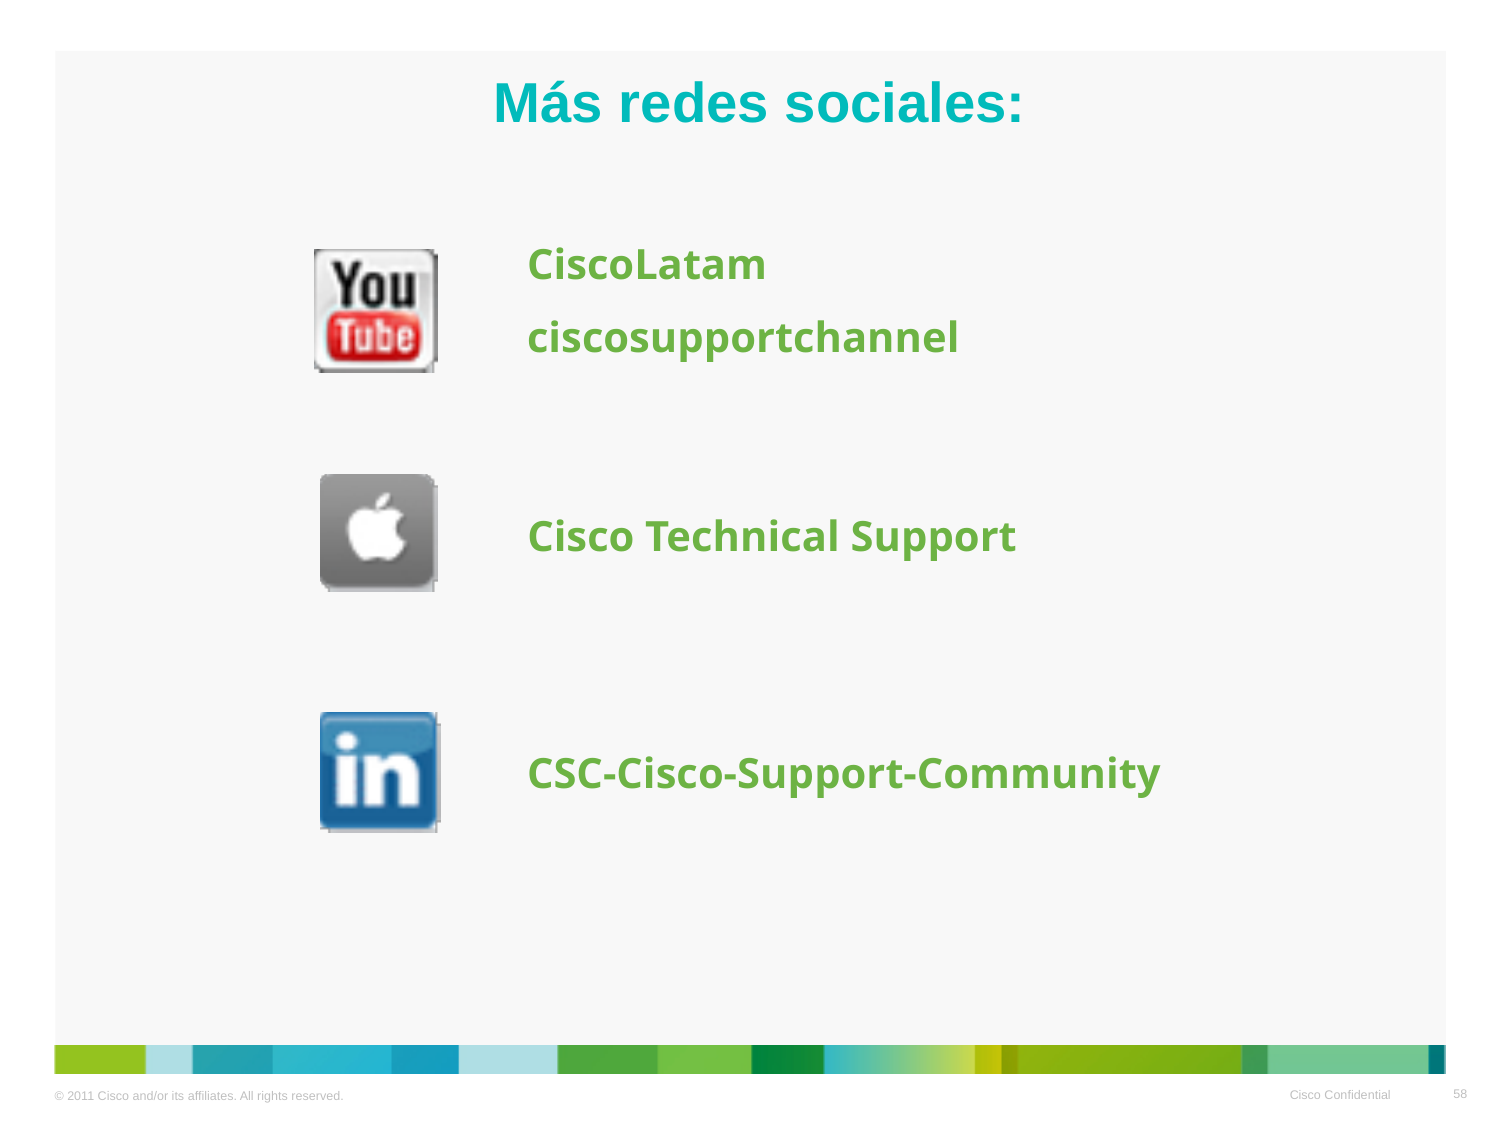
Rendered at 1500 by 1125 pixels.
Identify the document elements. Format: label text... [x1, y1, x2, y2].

text_box CSC-Cisco-Support-Community [512, 737, 1400, 805]
picture [314, 249, 438, 374]
text_box Cisco Technical Support [512, 499, 1113, 618]
text_box Más redes sociales: [52, 55, 1467, 141]
picture [320, 474, 438, 592]
picture [54, 1045, 1446, 1074]
picture [320, 712, 442, 834]
text_box CiscoLatam ciscosupportchannel [512, 228, 1011, 419]
